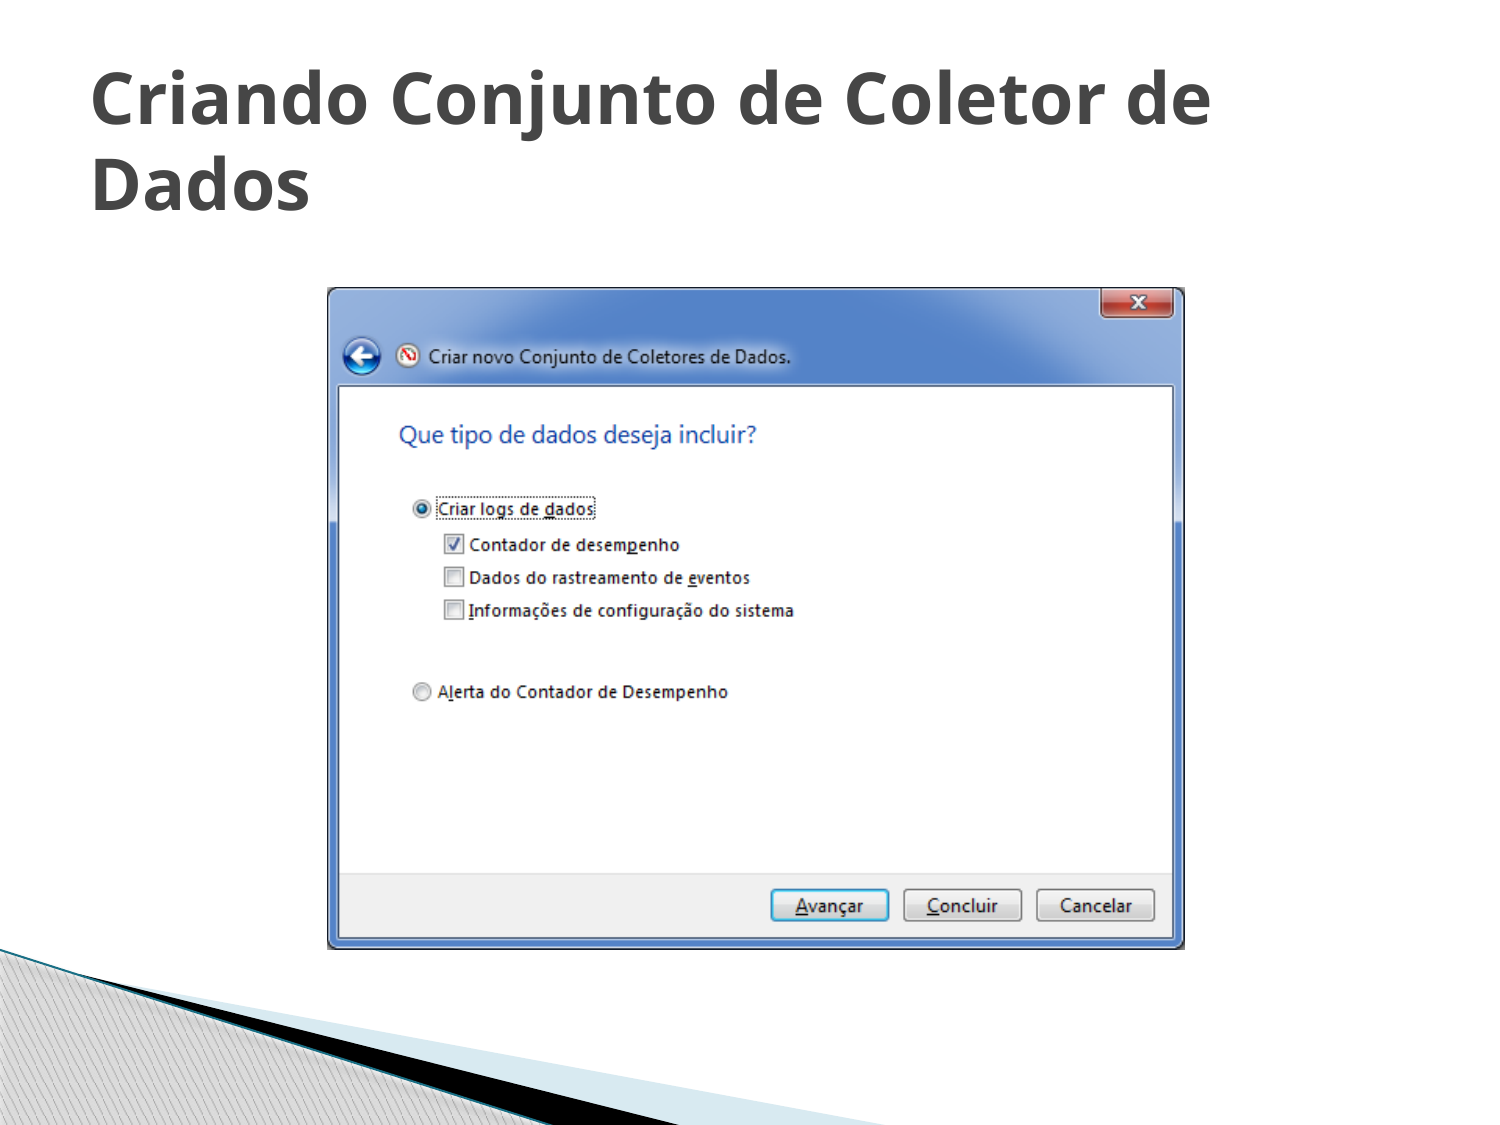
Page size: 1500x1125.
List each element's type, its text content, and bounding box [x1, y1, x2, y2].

title Criando Conjunto de Coletor de Dados [75, 45, 1425, 233]
picture [326, 286, 1186, 950]
